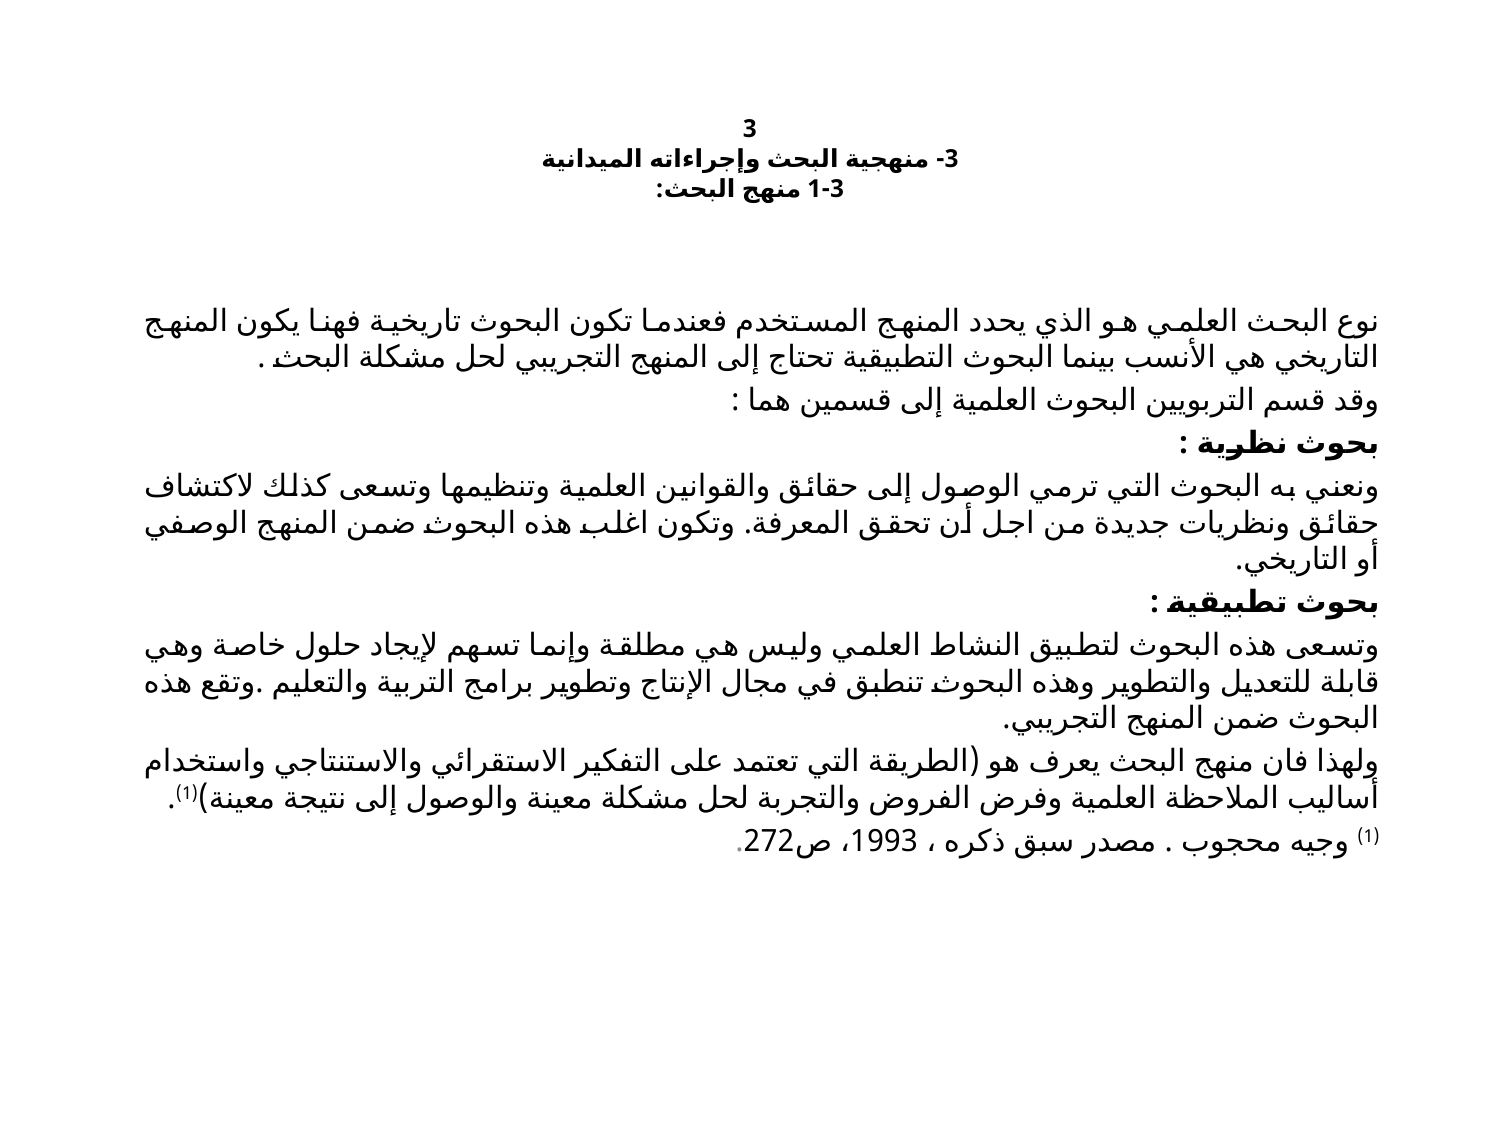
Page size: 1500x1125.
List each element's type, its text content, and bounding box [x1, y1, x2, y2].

title 3 3- منهجية البحث وإجراءاته الميدانية 3-1 منهج البحث: [112, 105, 1388, 258]
subtitle نوع البحث العلمي هو الذي يحدد المنهج المستخدم فعندما تكون البحوث تاريخية فهنا يكون المنهج التاريخي هي الأنسب بينما البحوث التطبيقية تحتاج إلى المنهج التجريبي لحل مشكلة البحث . وقد قسم التربويين البحوث العلمية إلى قسمين هما : بحوث نظرية : ونعني به البحوث التي ترمي الوصول إلى حقائق والقوانين العلمية وتنظيمها وتسعى كذلك لاكتشاف حقائق ونظريات جديدة من اجل أن تحقق المعرفة. وتكون اغلب هذه البحوث ضمن المنهج الوصفي أو التاريخي. بحوث تطبيقية : وتسعى هذه البحوث لتطبيق النشاط العلمي وليس هي مطلقة وإنما تسهم لإيجاد حلول خاصة وهي قابلة للتعديل والتطوير وهذه البحوث تنطبق في مجال الإنتاج وتطوير برامج التربية والتعليم .وتقع هذه البحوث ضمن المنهج التجريبي. ولهذا فان منهج البحث يعرف هو (الطريقة التي تعتمد على التفكير الاستقرائي والاستنتاجي واستخدام أساليب الملاحظة العلمية وفرض الفروض والتجربة لحل مشكلة معينة والوصول إلى نتيجة معينة)(1). (1) وجيه محجوب . مصدر سبق ذكره ، 1993، ص272. [128, 292, 1395, 925]
